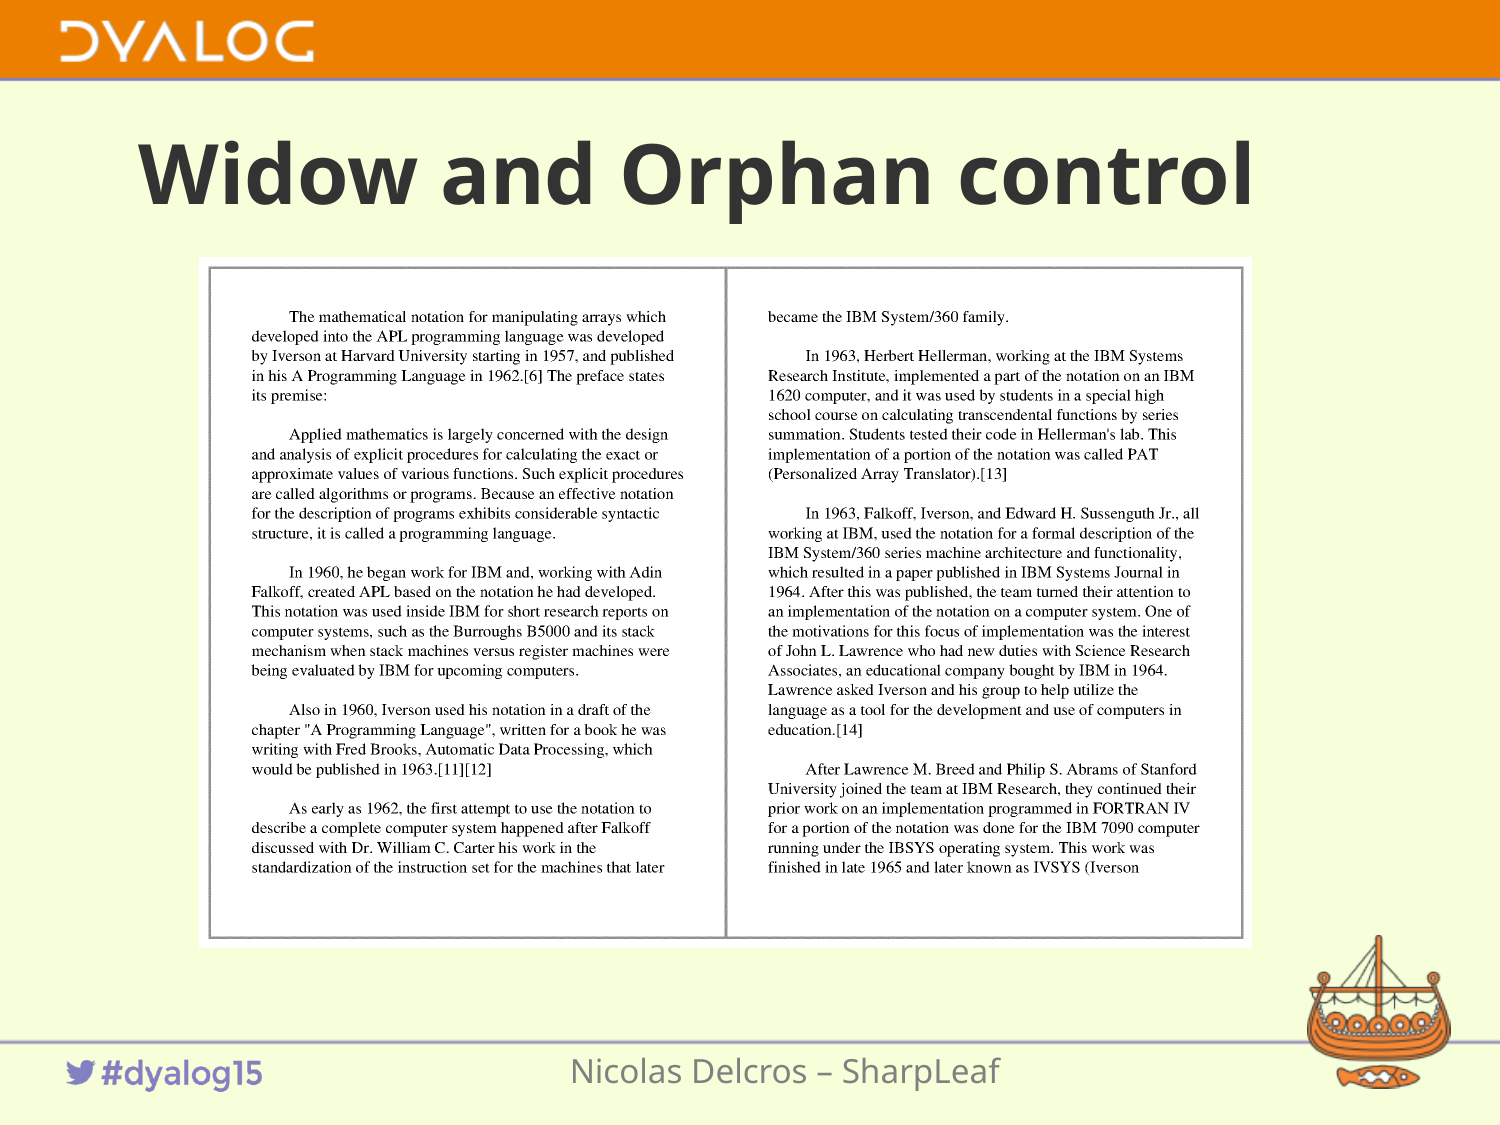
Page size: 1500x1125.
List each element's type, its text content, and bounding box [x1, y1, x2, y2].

text_box Widow and Orphan control [123, 113, 1376, 254]
picture [0, 0, 1500, 1125]
